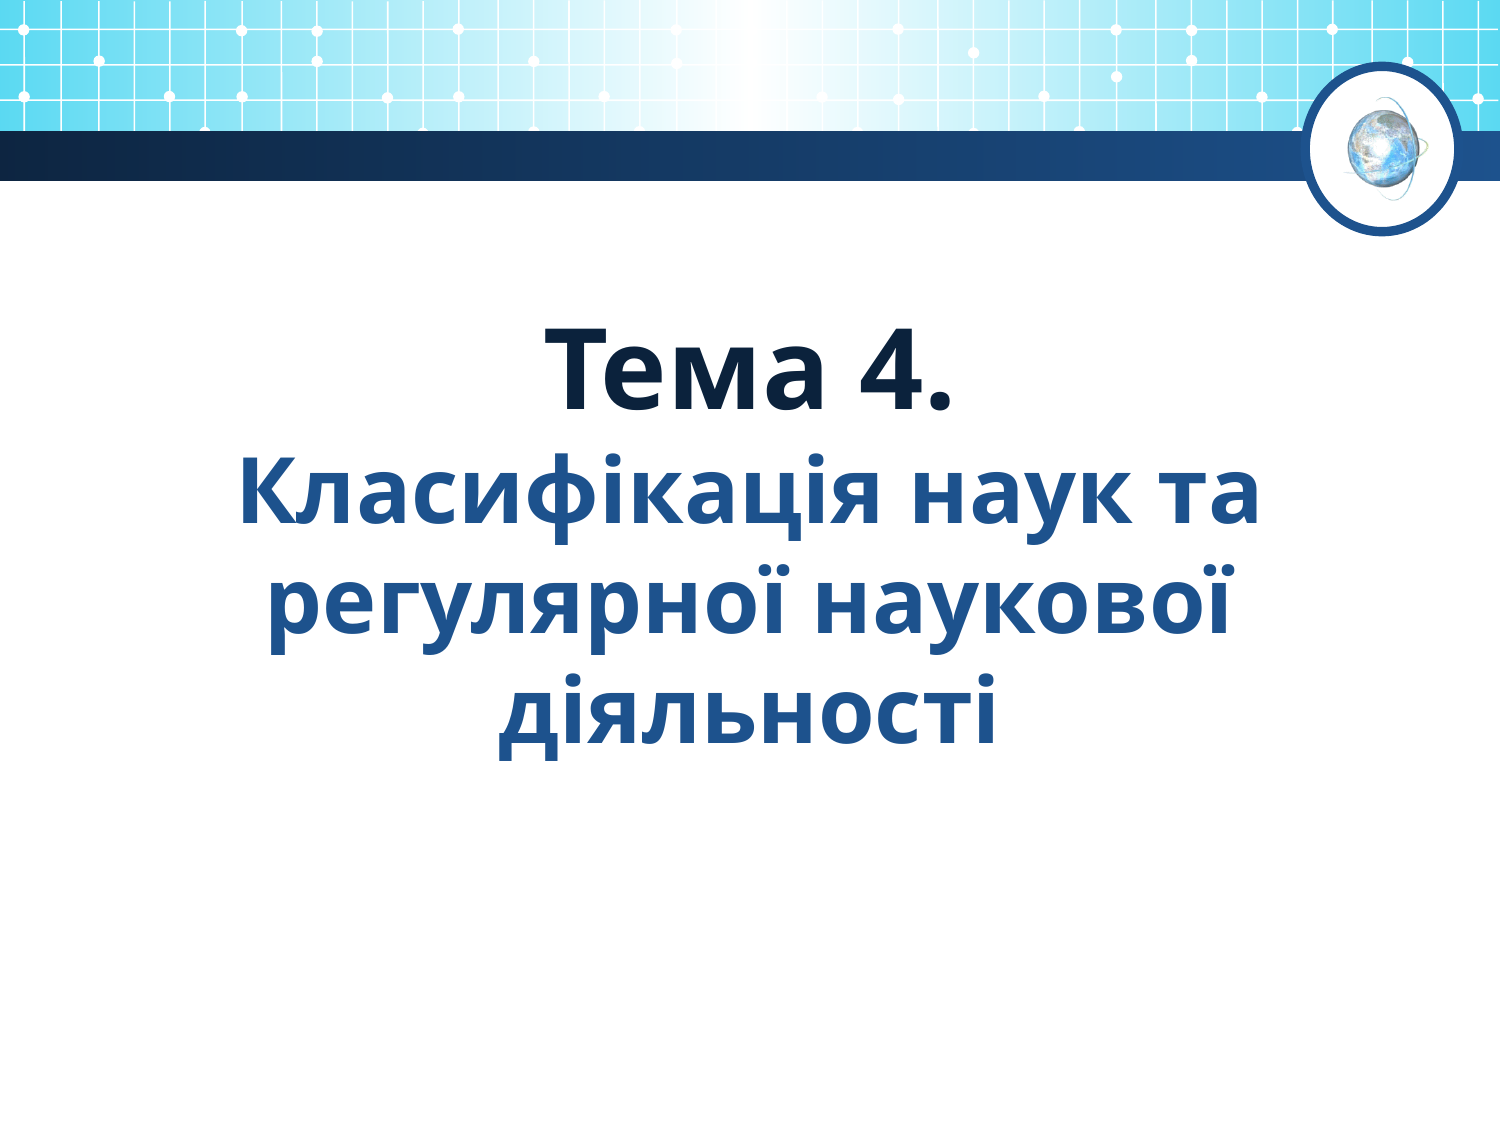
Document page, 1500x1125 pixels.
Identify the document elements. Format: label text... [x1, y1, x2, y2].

title Тема 4. Класифікація наук та регулярної наукової діяльності [0, 125, 1500, 934]
picture [1314, 72, 1450, 125]
